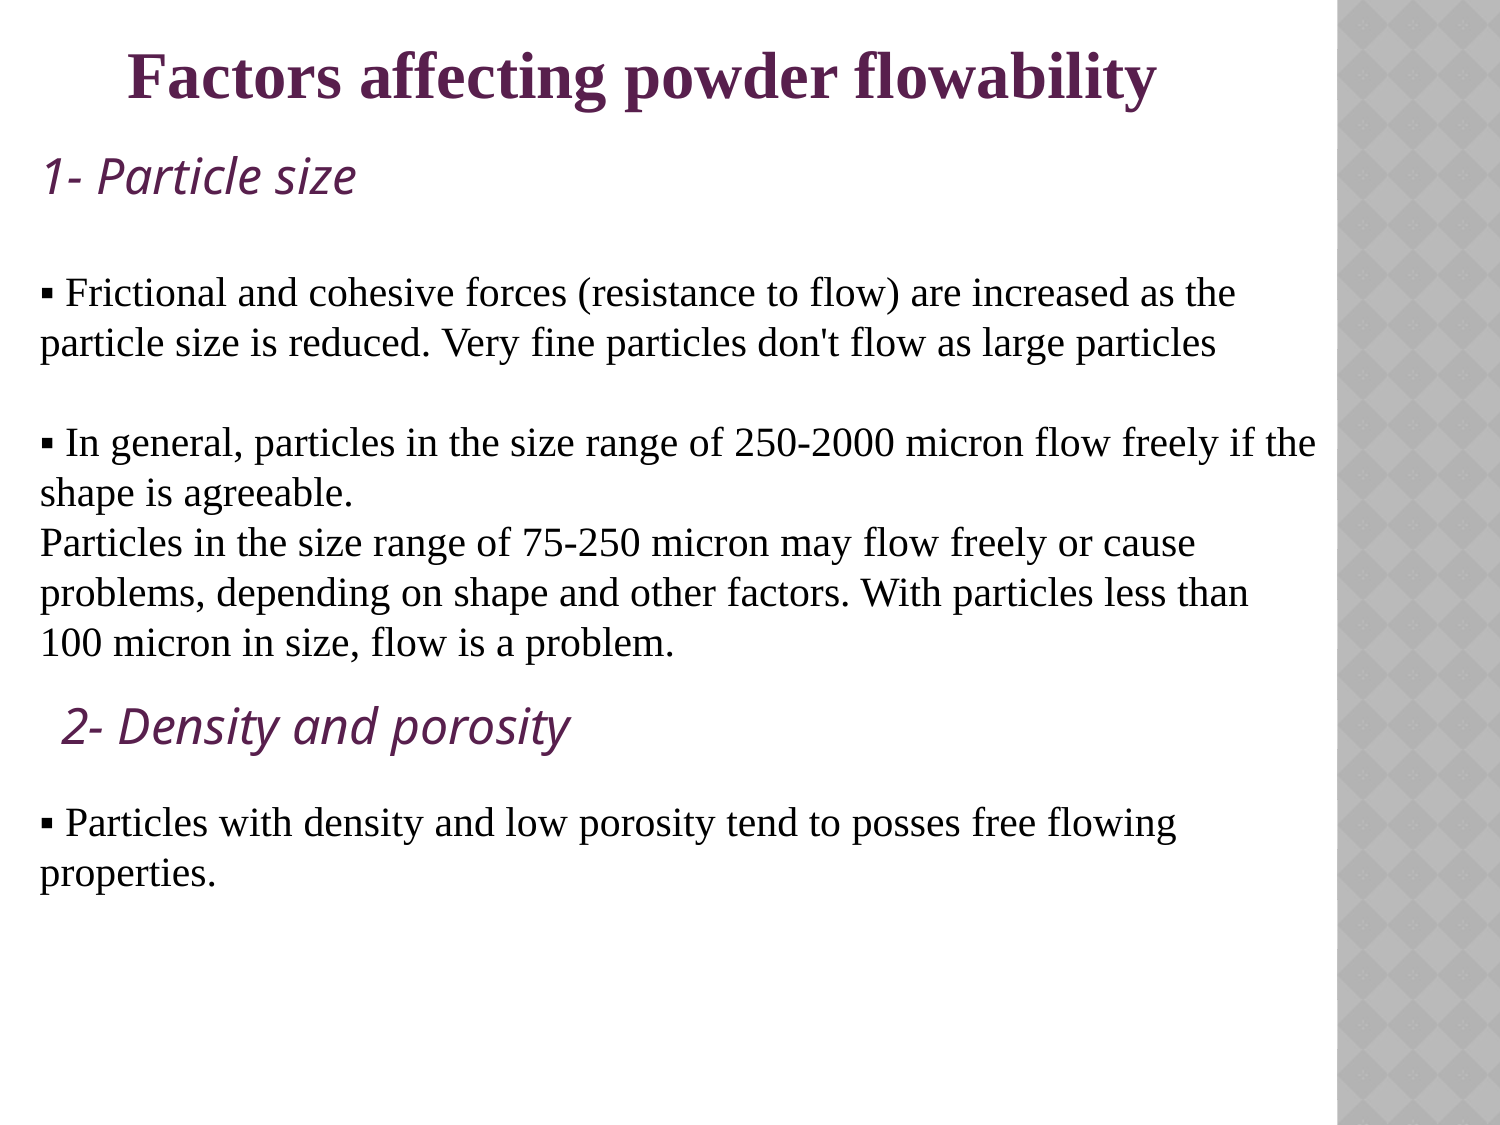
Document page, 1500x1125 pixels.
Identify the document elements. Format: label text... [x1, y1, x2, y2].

text_box 1- Particle size ▪ Frictional and cohesive forces (resistance to flow) are increased as the particle size is reduced. Very fine particles don't flow as large particles ▪ In general, particles in the size range of 250-2000 micron flow freely if the shape is agreeable. Particles in the size range of 75-250 micron may flow freely or cause problems, depending on shape and other factors. With particles less than 100 micron in size, flow is a problem. [24, 137, 1338, 673]
text_box Factors affecting powder flowability [74, 24, 1213, 137]
text_box 2- Density and porosity [46, 687, 586, 763]
text_box ▪ Particles with density and low porosity tend to posses free flowing properties. [24, 787, 1238, 903]
